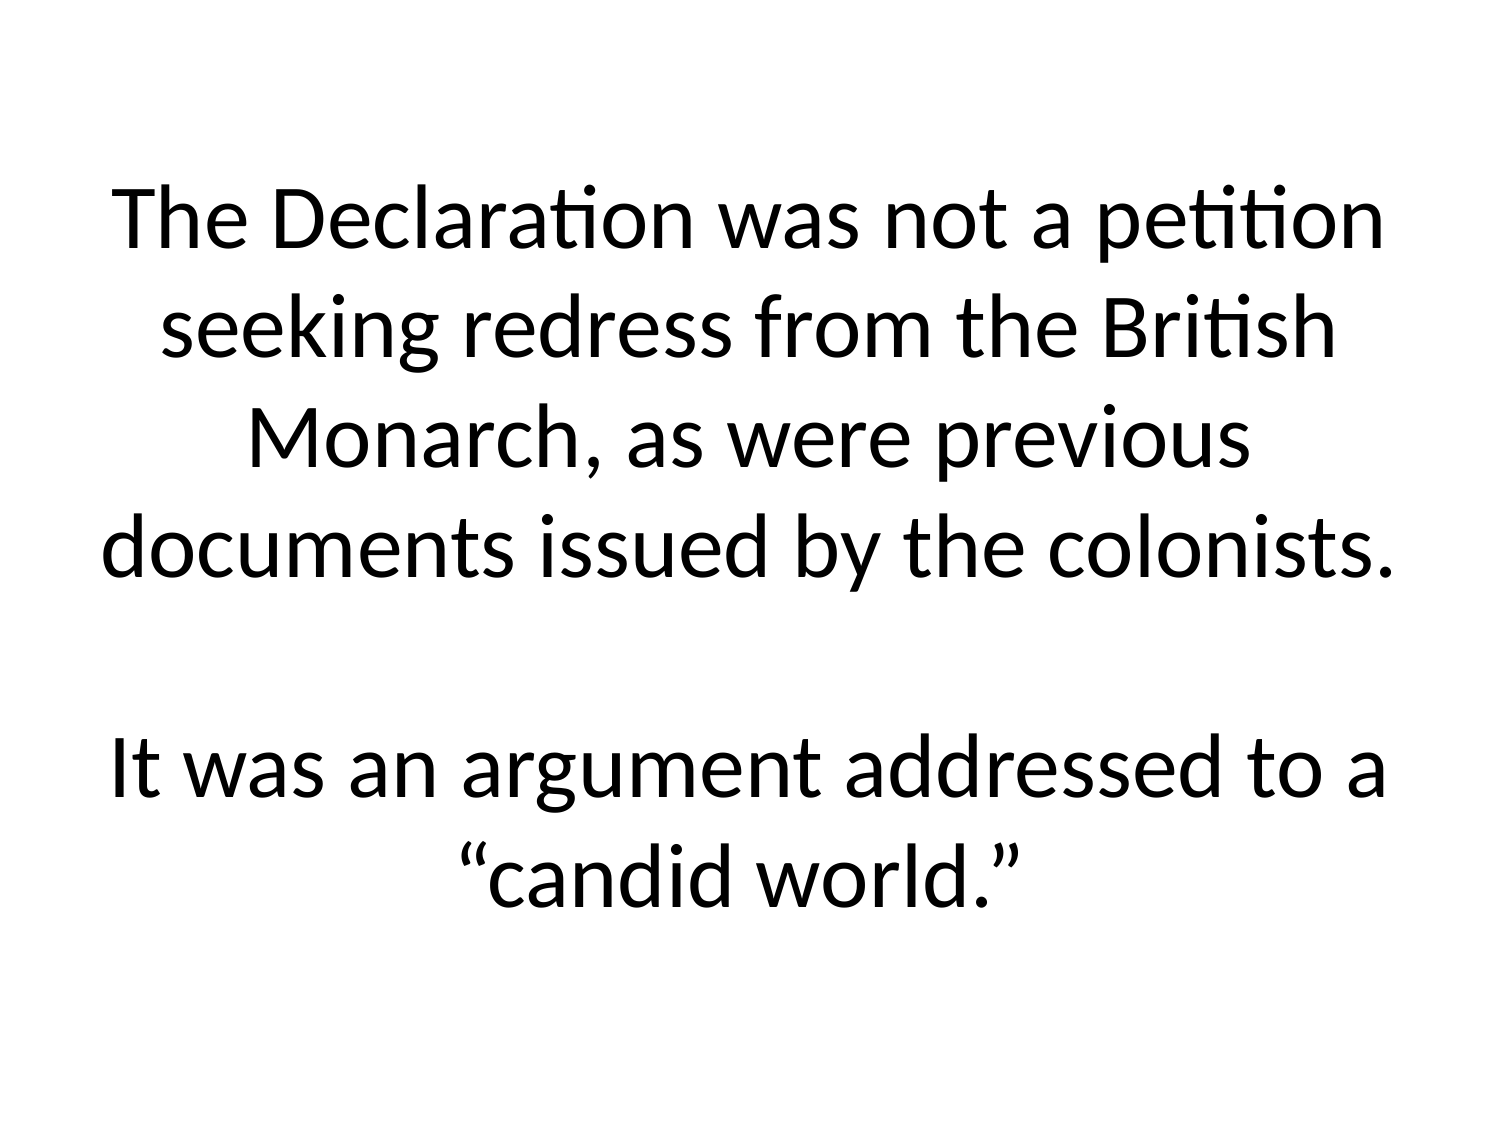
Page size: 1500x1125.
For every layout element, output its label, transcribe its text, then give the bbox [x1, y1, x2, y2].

title The Declaration was not a petition seeking redress from the British Monarch, as were previous documents issued by the colonists. It was an argument addressed to a “candid world.” [74, 44, 1426, 1038]
